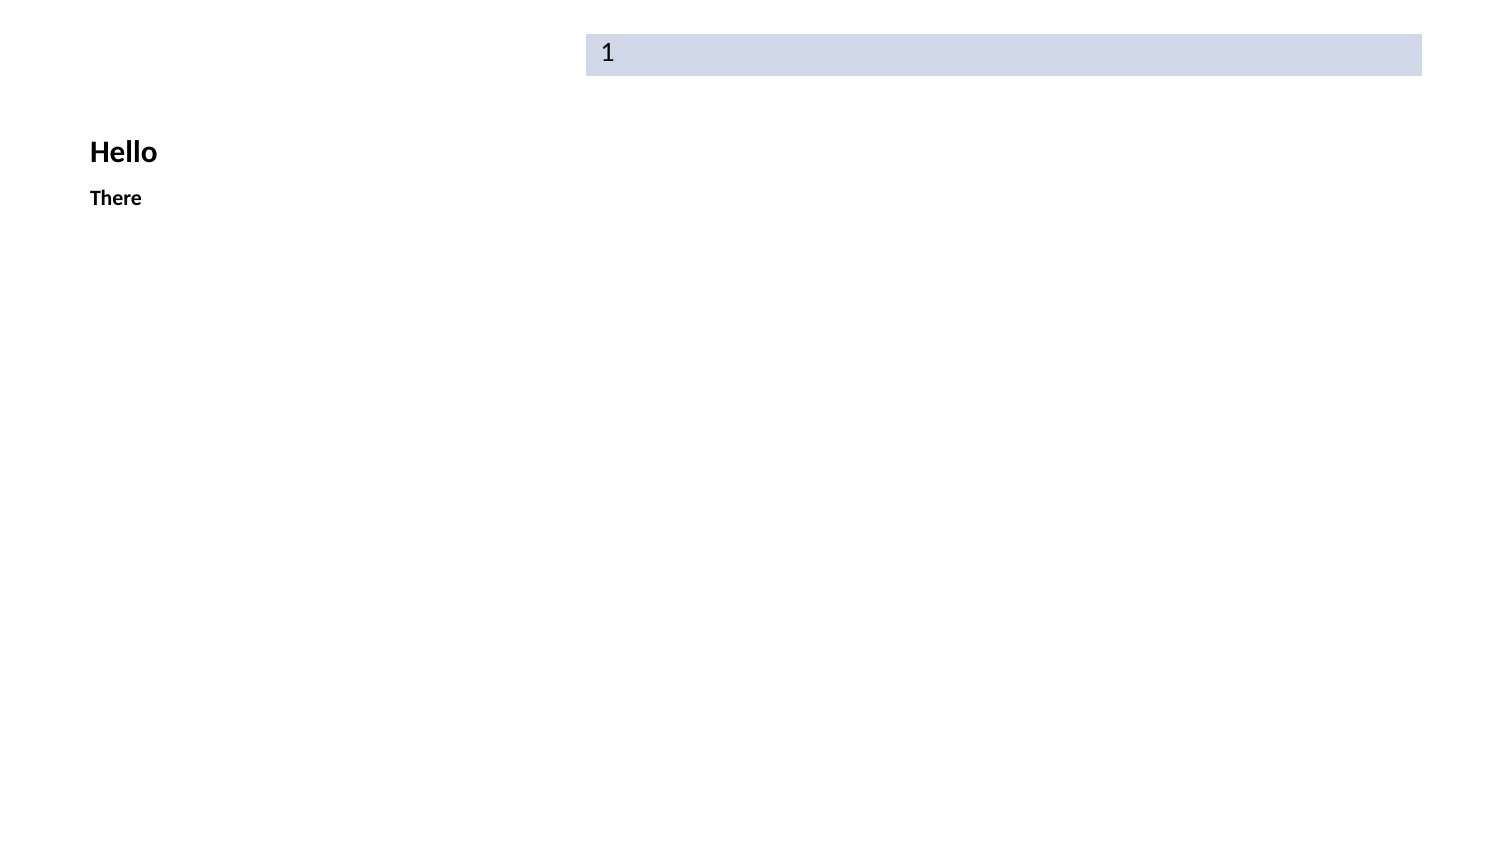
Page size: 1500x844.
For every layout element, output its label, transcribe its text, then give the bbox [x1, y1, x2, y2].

table_header 1 [586, 34, 1422, 76]
title Hello [75, 33, 569, 176]
list There [75, 176, 569, 754]
